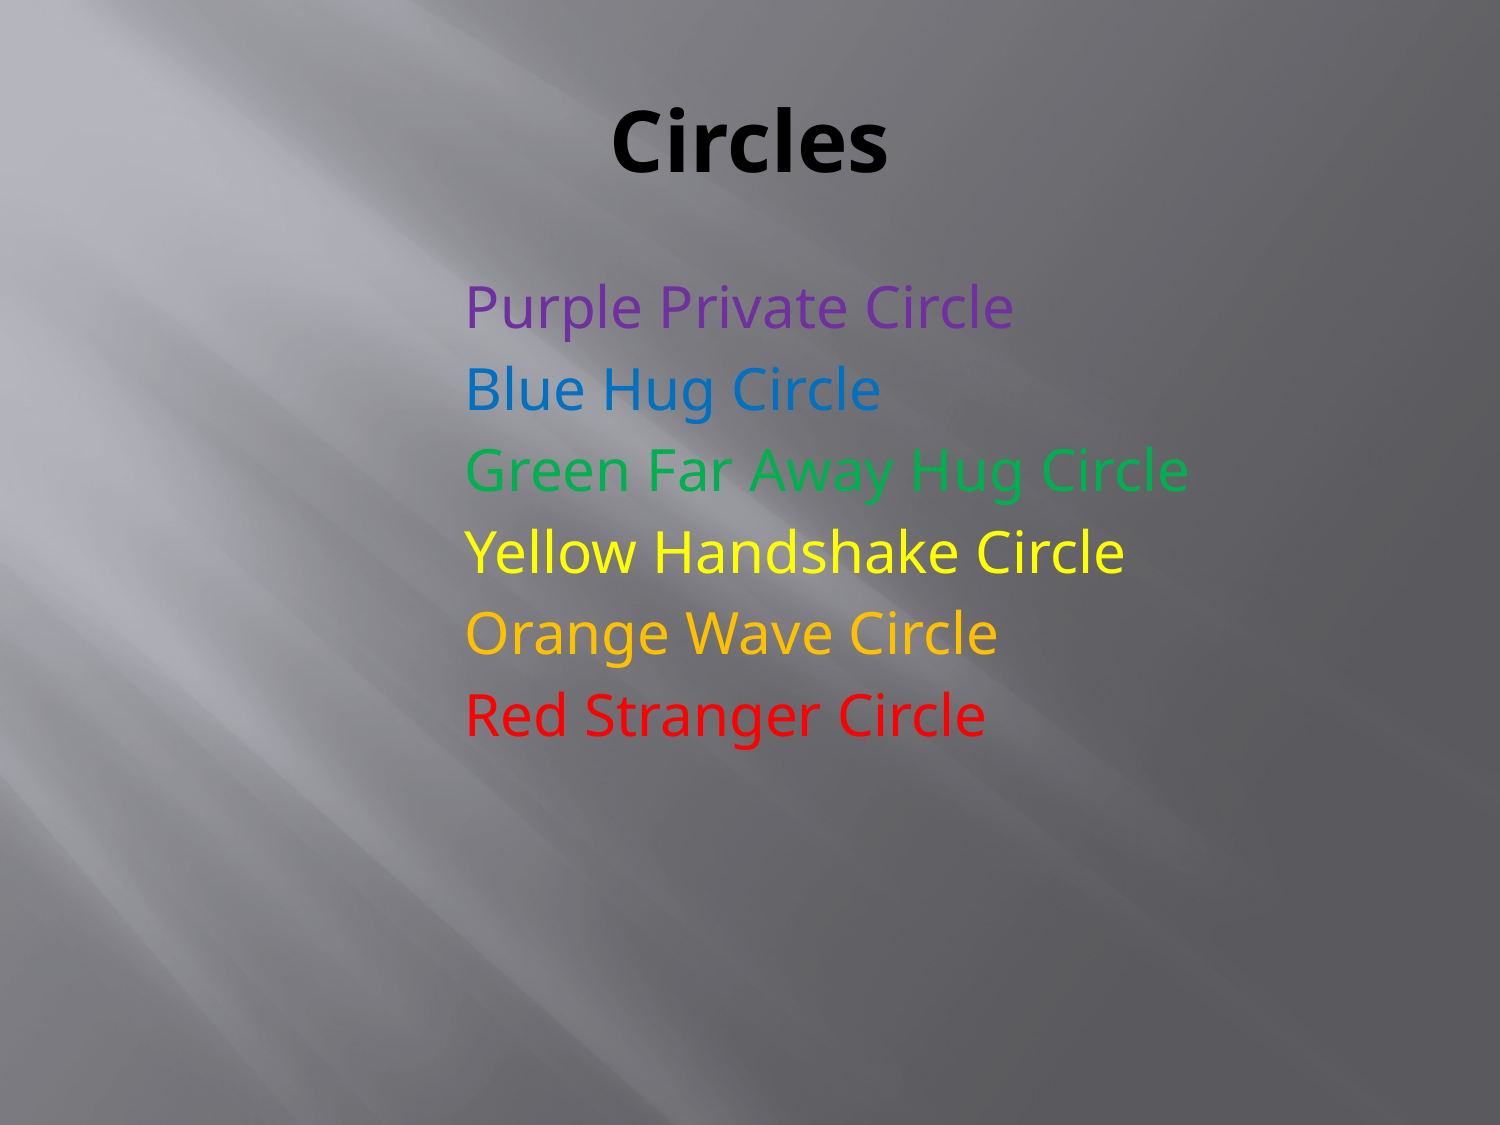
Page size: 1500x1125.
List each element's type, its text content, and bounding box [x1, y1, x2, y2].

list Purple Private Circle Blue Hug Circle Green Far Away Hug Circle Yellow Handshake Circle Orange Wave Circle Red Stranger Circle [75, 262, 1425, 1035]
title Circles [75, 45, 1425, 233]
